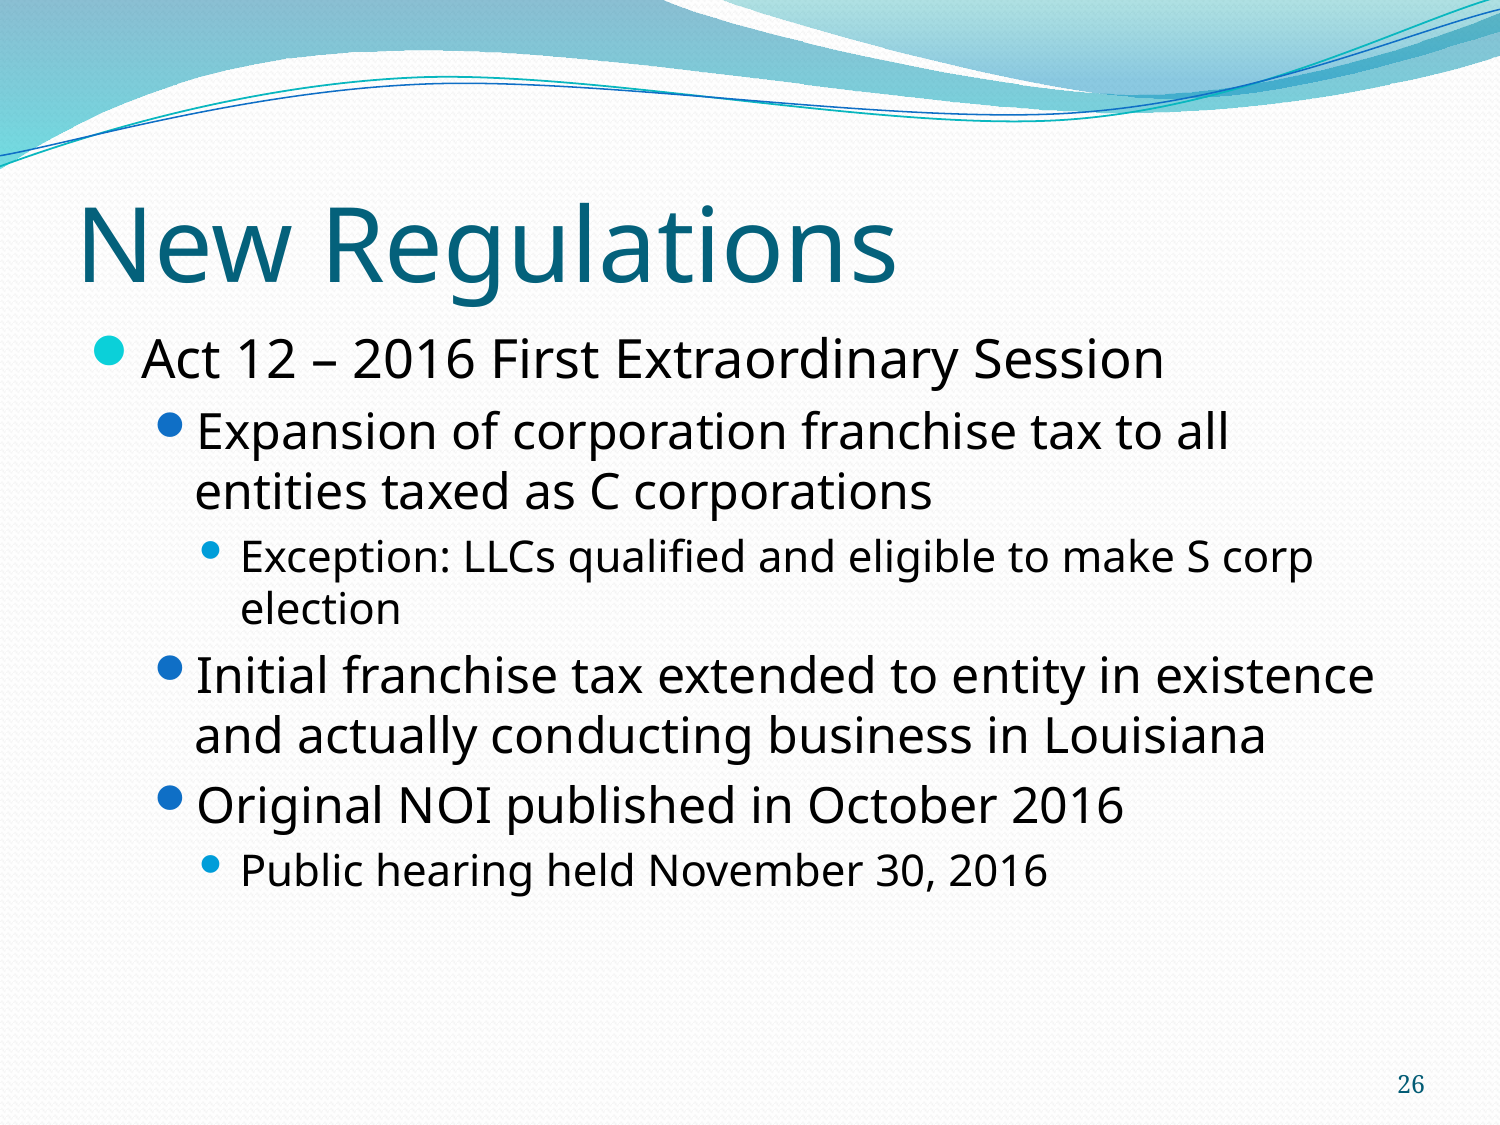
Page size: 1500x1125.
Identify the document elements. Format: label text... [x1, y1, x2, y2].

title New Regulations [75, 115, 1425, 303]
list Act 12 – 2016 First Extraordinary Session Expansion of corporation franchise tax to all entities taxed as C corporations Exception: LLCs qualified and eligible to make S corp election Initial franchise tax extended to entity in existence and actually conducting business in Louisiana Original NOI published in October 2016 Public hearing held November 30, 2016 [75, 317, 1425, 1038]
slide_number 26 [1299, 1042, 1425, 1103]
